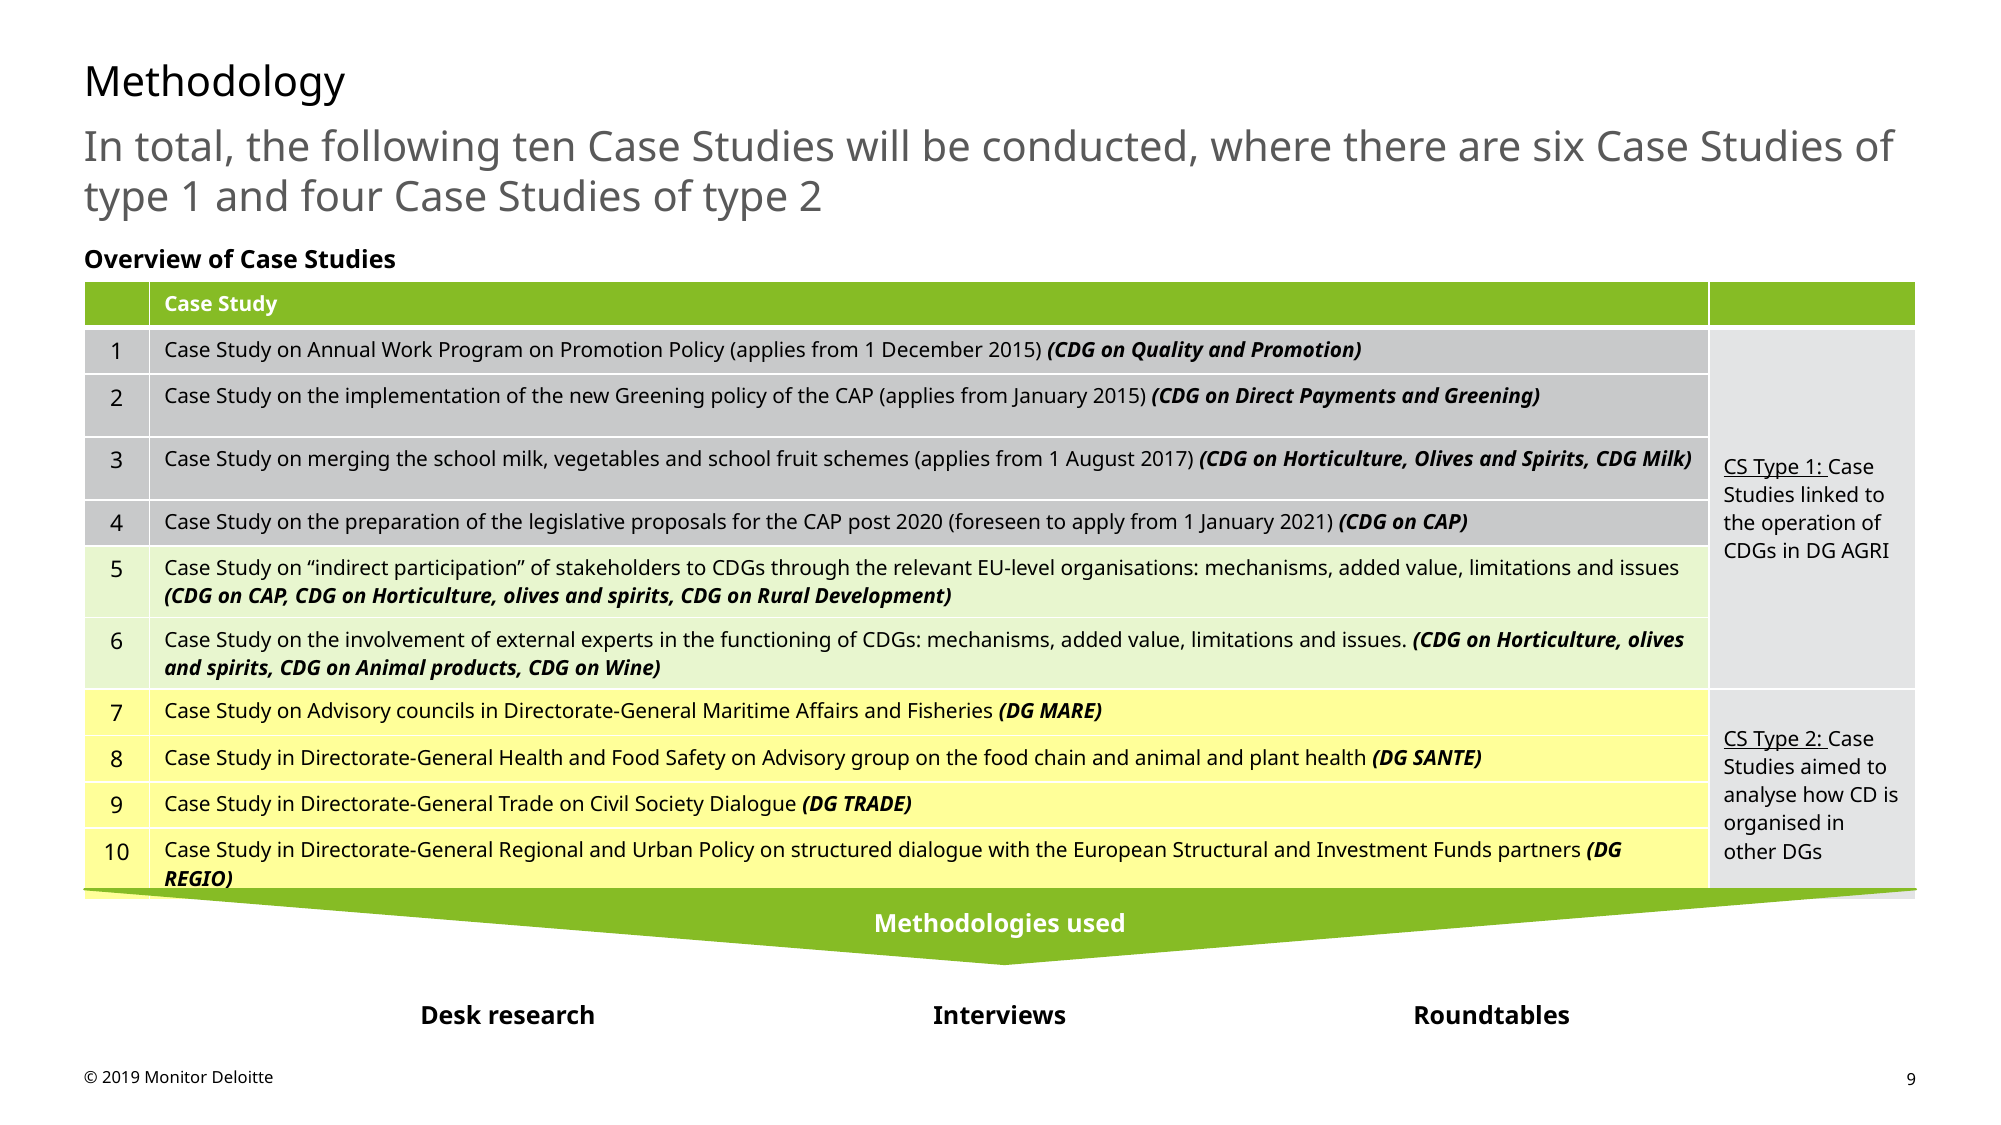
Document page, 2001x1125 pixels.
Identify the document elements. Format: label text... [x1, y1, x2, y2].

table_cell CS Type 1: Case Studies linked to the operation of CDGs in DG AGRI [1710, 330, 1915, 688]
table_cell 2 [85, 375, 149, 436]
table_cell Case Study on merging the school milk, vegetables and school fruit schemes (applies from 1 August 2017) (CDG on Horticulture, Olives and Spirits, CDG Milk) [150, 438, 1708, 499]
list In total, the following ten Case Studies will be conducted, where there are six Case Studies of type 1 and four Case Studies of type 2 [83, 119, 1917, 219]
table_cell Case Study on “indirect participation” of stakeholders to CDGs through the relevant EU-level organisations: mechanisms, added value, limitations and issues (CDG on CAP, CDG on Horticulture, olives and spirits, CDG on Rural Development) [150, 547, 1708, 617]
table_cell 5 [85, 547, 149, 617]
table_cell 4 [85, 501, 149, 545]
table_cell 8 [85, 736, 149, 781]
text_box [82, 887, 1919, 967]
table_cell Case Study on the involvement of external experts in the functioning of CDGs: mechanisms, added value, limitations and issues. (CDG on Horticulture, olives and spirits, CDG on Animal products, CDG on Wine) [150, 618, 1708, 688]
table_cell 9 [85, 783, 149, 827]
table_header [1710, 282, 1915, 325]
table_cell Case Study on the preparation of the legislative proposals for the CAP post 2020 (foreseen to apply from 1 January 2021) (CDG on CAP) [150, 501, 1708, 545]
table_cell 10 [85, 892, 149, 899]
table_header Case Study [150, 282, 1708, 325]
table_cell Case Study in Directorate-General Regional and Urban Policy on structured dialogue with the European Structural and Investment Funds partners (DG REGIO) [150, 829, 1708, 887]
table_cell CS Type 2: Case Studies aimed to analyse how CD is organised in other DGs [1710, 690, 1915, 887]
text_box Desk research [392, 987, 624, 1041]
text_box Roundtables [1376, 987, 1608, 1041]
table_cell Case Study in Directorate-General Trade on Civil Society Dialogue (DG TRADE) [150, 783, 1708, 827]
table_cell Case Study on Advisory councils in Directorate-General Maritime Affairs and Fisheries (DG MARE) [150, 690, 1708, 735]
text_box Interviews [884, 987, 1116, 1041]
table_cell Case Study in Directorate-General Health and Food Safety on Advisory group on the food chain and animal and plant health (DG SANTE) [150, 736, 1708, 781]
table_cell 1 [85, 330, 149, 373]
table_cell 3 [85, 438, 149, 499]
table_header [85, 282, 149, 325]
text_box Methodologies used [857, 895, 1144, 949]
table_cell Case Study on the implementation of the new Greening policy of the CAP (applies from January 2015) (CDG on Direct Payments and Greening) [150, 375, 1708, 436]
table_cell 6 [85, 618, 149, 688]
text_box Overview of Case Studies [84, 219, 977, 274]
table_cell 10 [85, 829, 149, 887]
title Methodology [83, 54, 1916, 106]
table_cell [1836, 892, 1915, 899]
table_cell 7 [85, 690, 149, 735]
table_cell Case Study on Annual Work Program on Promotion Policy (applies from 1 December 2015) (CDG on Quality and Promotion) [150, 330, 1708, 373]
